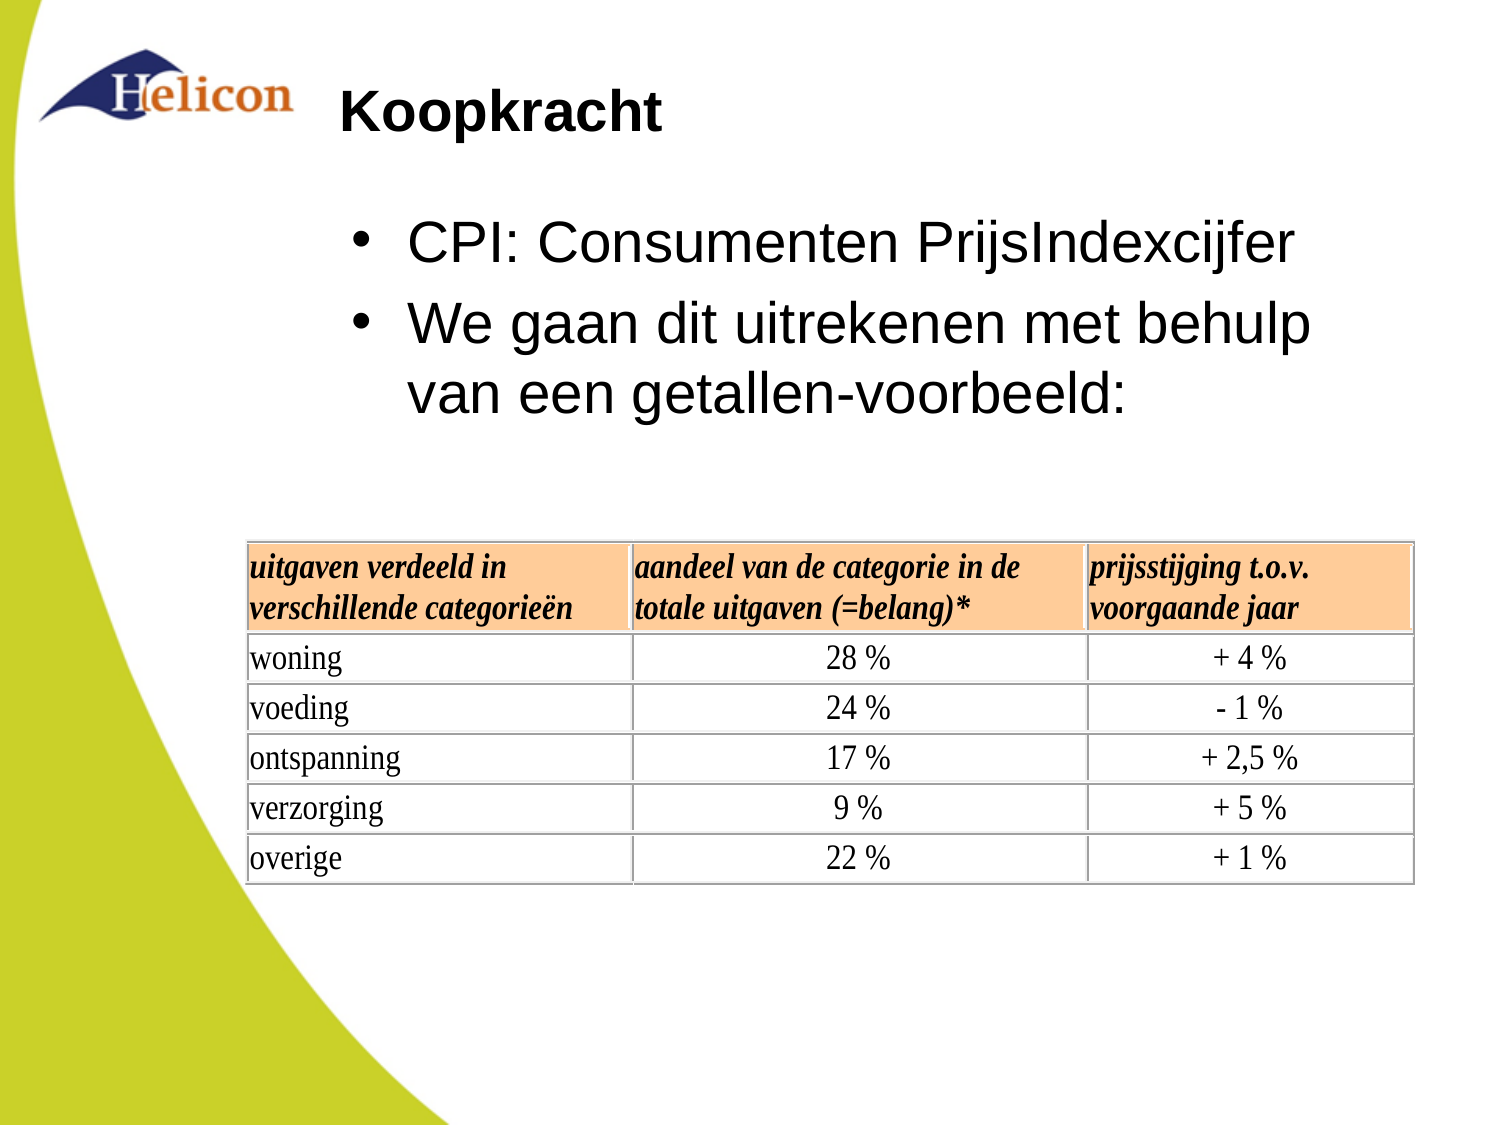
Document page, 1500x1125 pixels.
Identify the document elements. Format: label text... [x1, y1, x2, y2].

list CPI: Consumenten PrijsIndexcijfer We gaan dit uitrekenen met behulp van een getallen-voorbeeld: [336, 196, 1425, 1005]
title Koopkracht [324, 54, 1415, 161]
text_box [245, 538, 1416, 921]
picture [0, 0, 1500, 1125]
